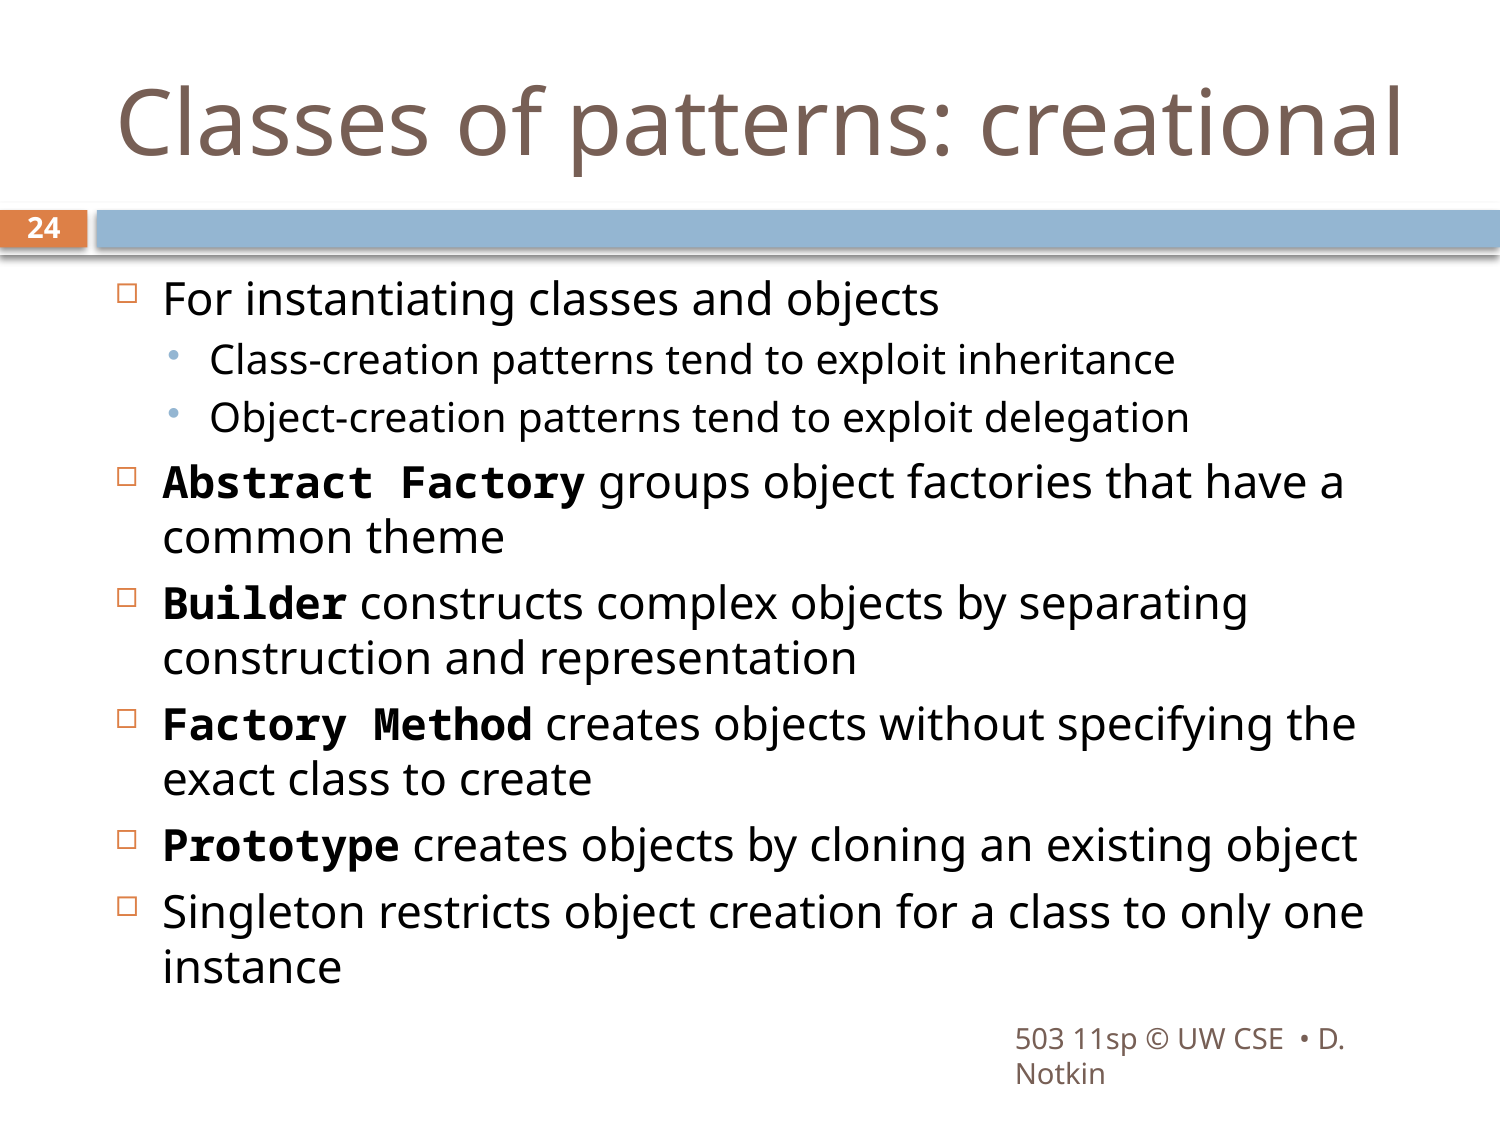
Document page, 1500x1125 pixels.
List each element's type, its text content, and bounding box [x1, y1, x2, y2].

slide_number 503 11sp © UW CSE • D. Notkin [999, 1025, 1438, 1085]
title Classes of patterns: creational [100, 37, 1438, 200]
list For instantiating classes and objects Class-creation patterns tend to exploit inheritance Object-creation patterns tend to exploit delegation Abstract Factory groups object factories that have a common theme Builder constructs complex objects by separating construction and representation Factory Method creates objects without specifying the exact class to create Prototype creates objects by cloning an existing object Singleton restricts object creation for a class to only one instance [100, 262, 1438, 1000]
slide_number 24 [0, 208, 88, 249]
